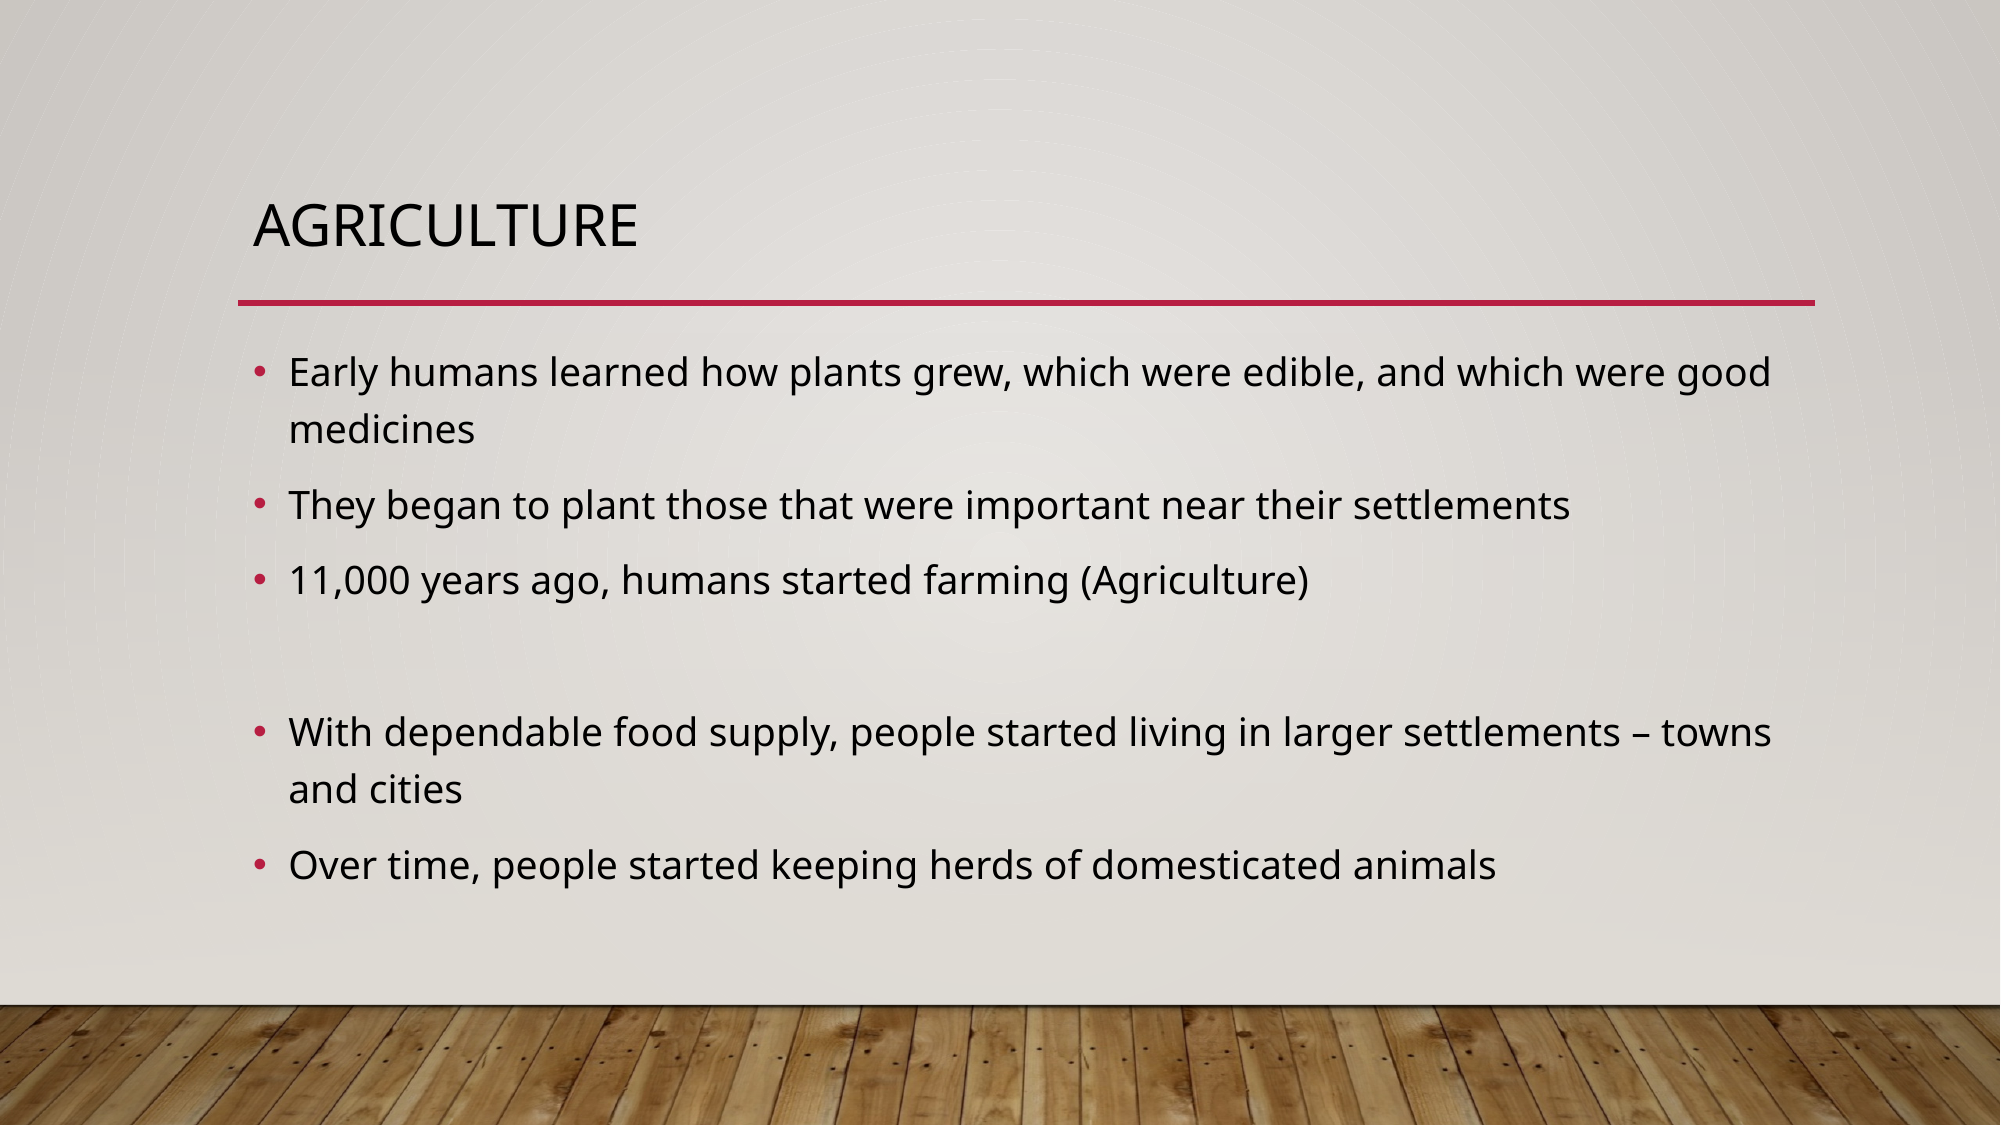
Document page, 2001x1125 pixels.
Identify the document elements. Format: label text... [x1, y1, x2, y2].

picture [0, 1005, 2000, 1125]
title Agriculture [238, 188, 1814, 305]
list Early humans learned how plants grew, which were edible, and which were good medicines They began to plant those that were important near their settlements 11,000 years ago, humans started farming (Agriculture) With dependable food supply, people started living in larger settlements – towns and cities Over time, people started keeping herds of domesticated animals [238, 330, 1814, 897]
